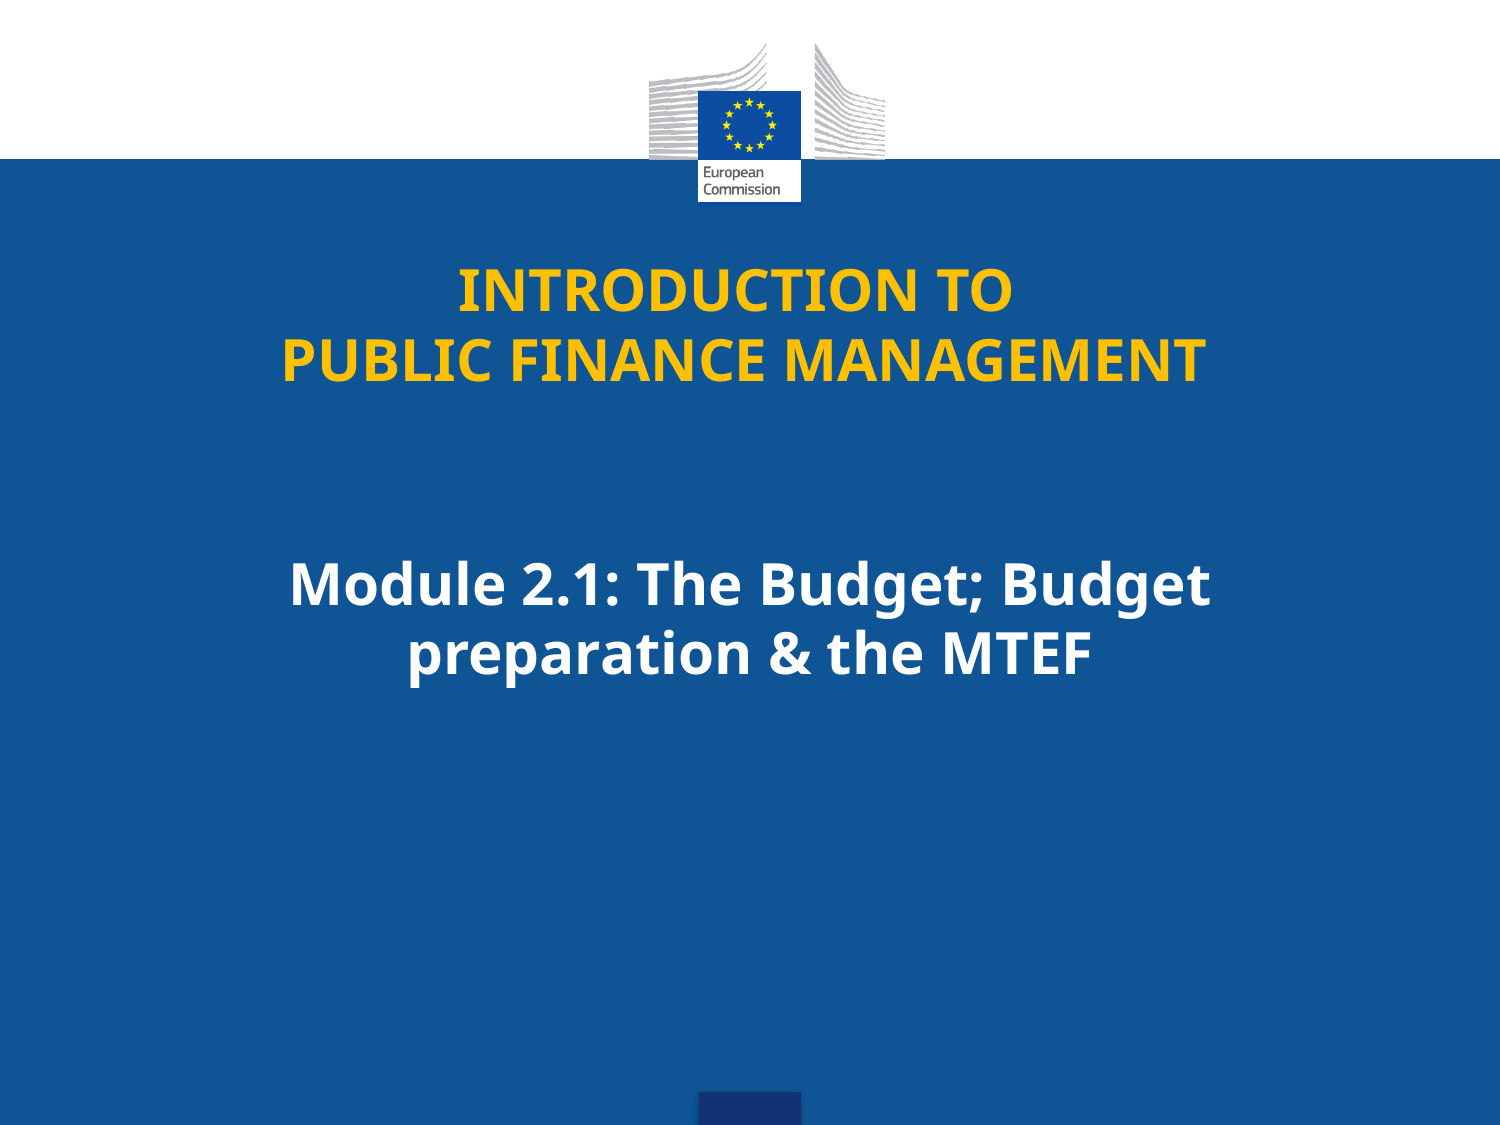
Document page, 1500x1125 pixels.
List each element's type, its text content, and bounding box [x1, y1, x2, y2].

title INTRODUCTION TO PUBLIC FINANCE MANAGEMENT [152, 257, 1337, 388]
subtitle Module 2.1: The Budget; Budget preparation & the MTEF [152, 538, 1348, 729]
